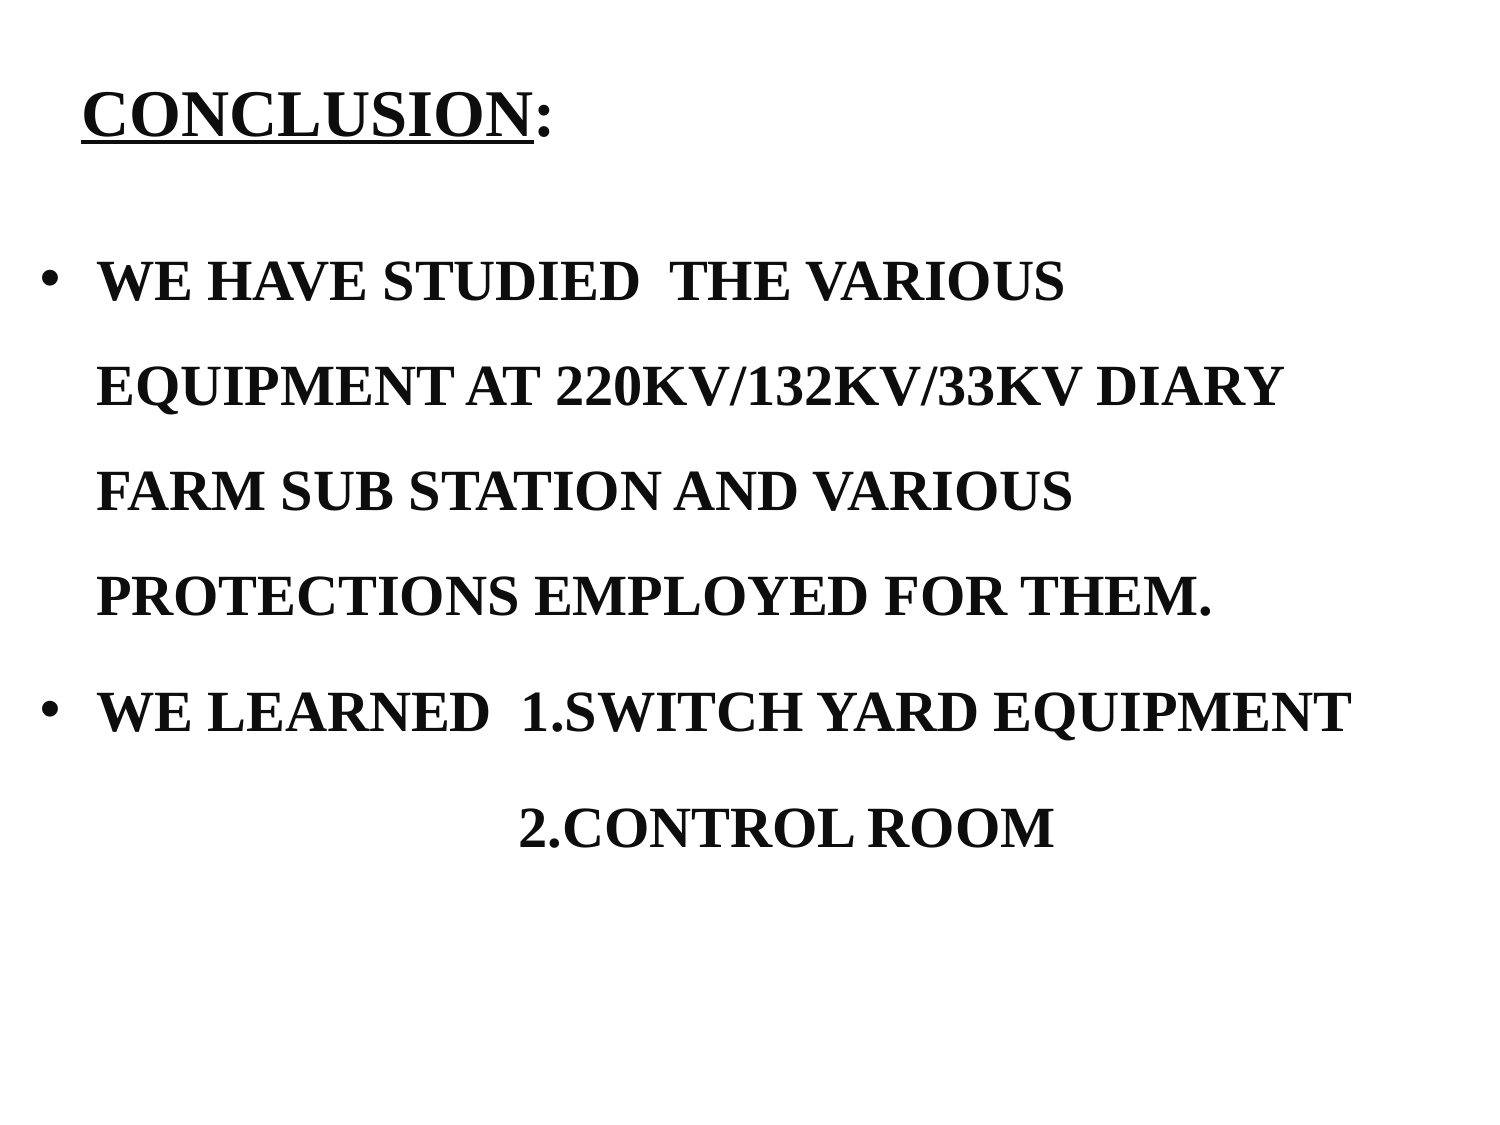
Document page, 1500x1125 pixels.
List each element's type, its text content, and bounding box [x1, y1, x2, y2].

title CONCLUSION: [0, 45, 638, 175]
list WE HAVE STUDIED THE VARIOUS EQUIPMENT AT 220KV/132KV/33KV DIARY FARM SUB STATION AND VARIOUS PROTECTIONS EMPLOYED FOR THEM. WE LEARNED 1.SWITCH YARD EQUIPMENT 2.CONTROL ROOM [24, 200, 1438, 1075]
